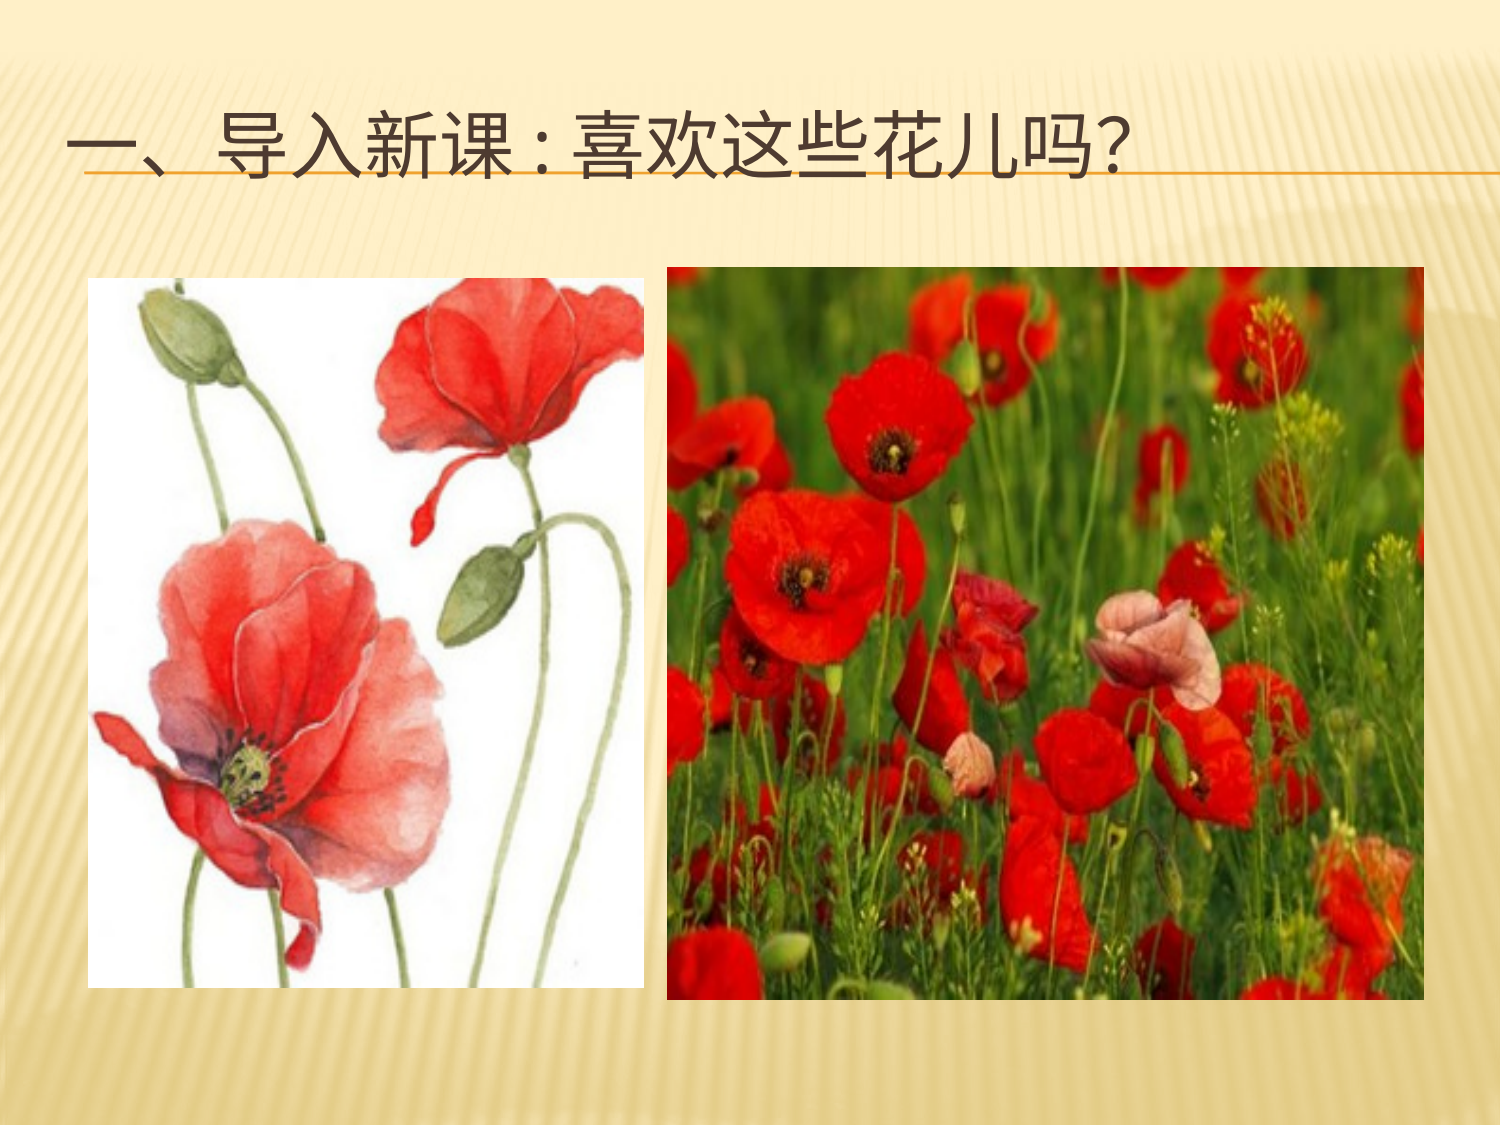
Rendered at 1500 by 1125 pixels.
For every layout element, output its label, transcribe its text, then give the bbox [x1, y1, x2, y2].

picture [666, 266, 1424, 1000]
picture [88, 278, 644, 989]
title 一、导入新课:喜欢这些花儿吗？ [50, 75, 1475, 213]
